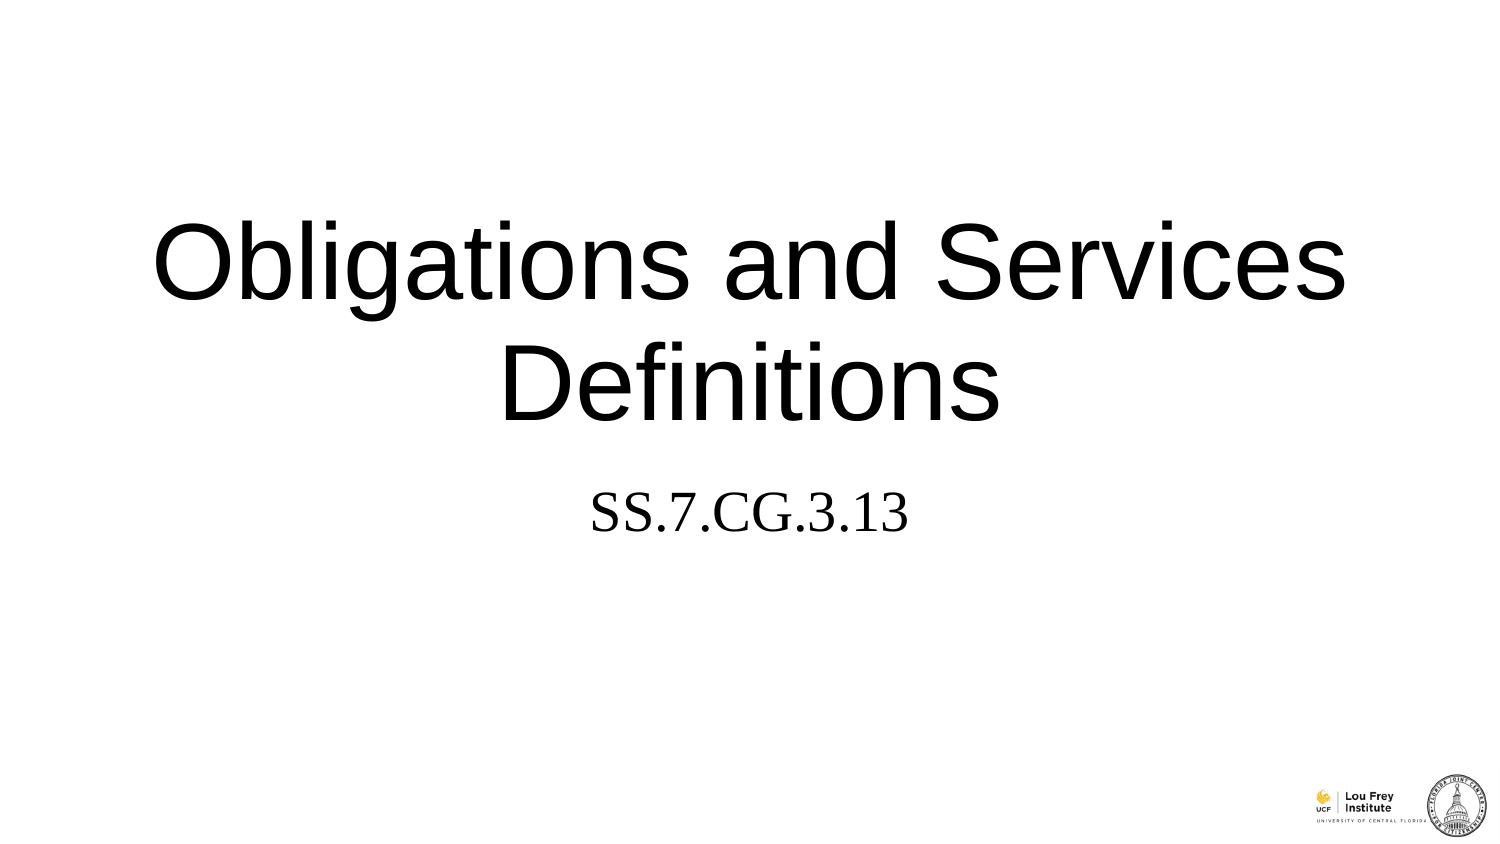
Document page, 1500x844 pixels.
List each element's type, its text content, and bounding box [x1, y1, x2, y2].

title Obligations and Services Definitions [51, 122, 1449, 459]
picture [1307, 766, 1500, 844]
subtitle SS.7.CG.3.13 [51, 464, 1449, 595]
